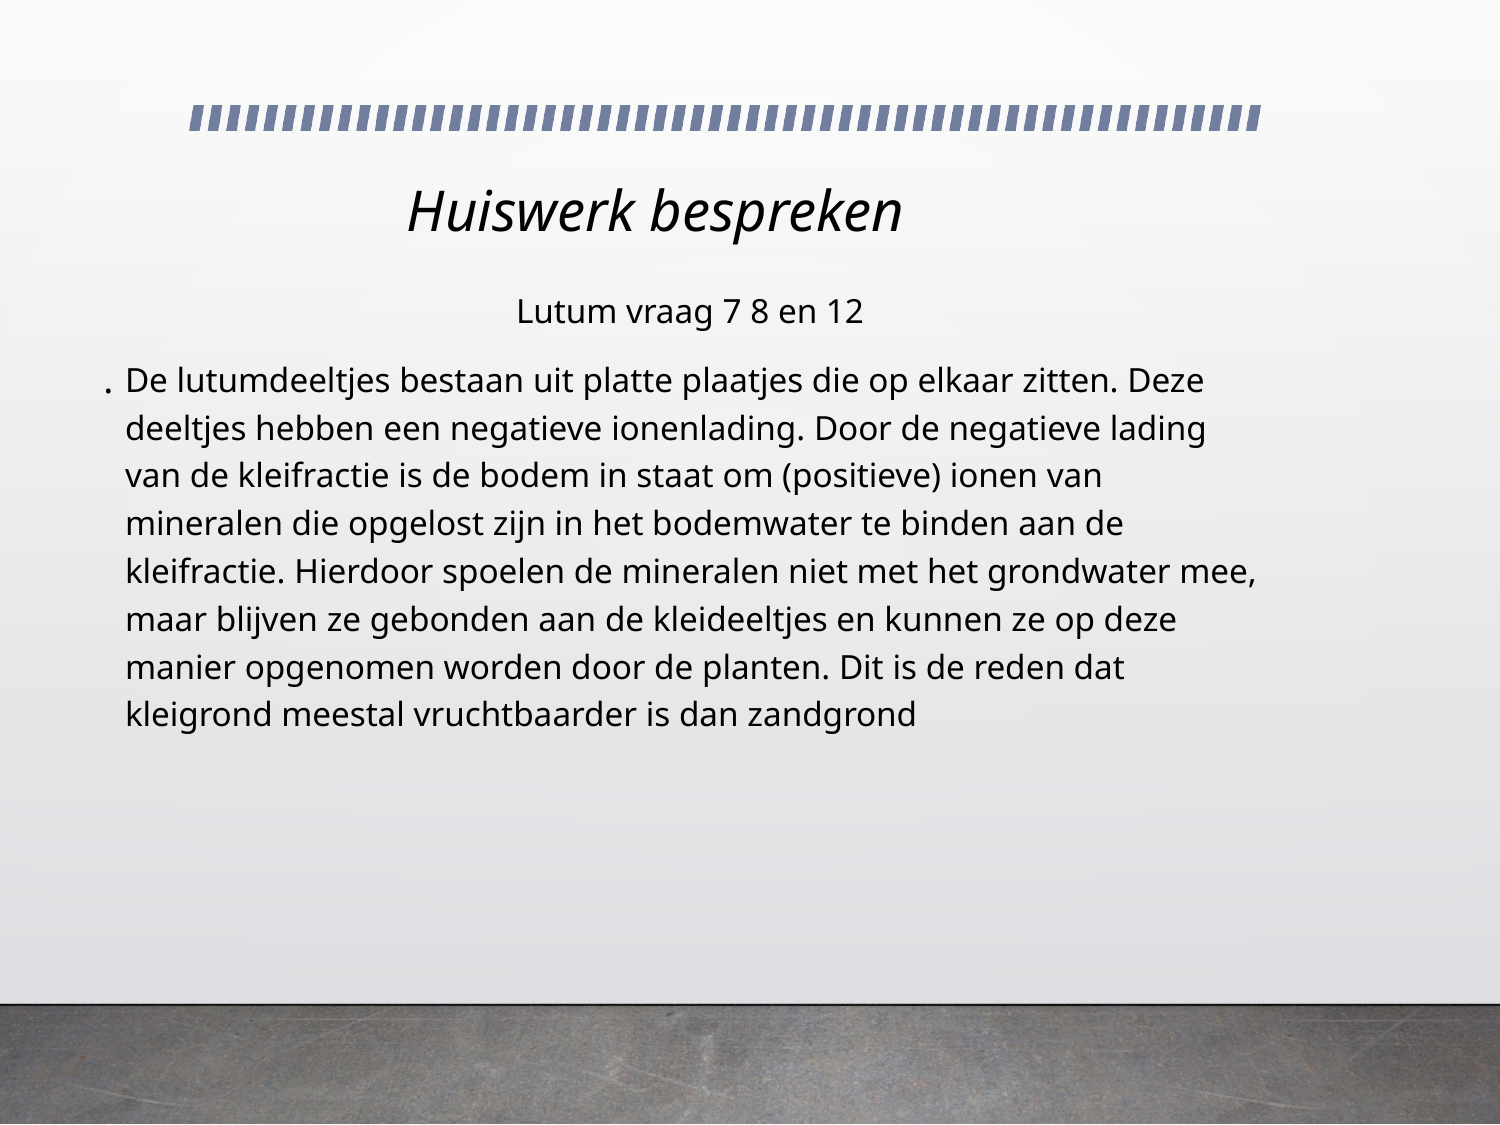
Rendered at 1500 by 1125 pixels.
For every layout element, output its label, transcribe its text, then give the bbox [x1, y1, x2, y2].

subtitle Lutum vraag 7 8 en 12 De lutumdeeltjes bestaan uit platte plaatjes die op elkaar zitten. Deze deeltjes hebben een negatieve ionenlading. Door de negatieve lading van de kleifractie is de bodem in staat om (positieve) ionen van mineralen die opgelost zijn in het bodemwater te binden aan de kleifractie. Hierdoor spoelen de mineralen niet met het grondwater mee, maar blijven ze gebonden aan de kleideeltjes en kunnen ze op deze manier opgenomen worden door de planten. Dit is de reden dat kleigrond meestal vruchtbaarder is dan zandgrond [110, 409, 1280, 894]
subtitle Lutum vraag 7 8 en 12 De lutumdeeltjes bestaan uit platte plaatjes die op elkaar zitten. Deze deeltjes hebben een negatieve ionenlading. Door de negatieve lading van de kleifractie is de bodem in staat om (positieve) ionen van mineralen die opgelost zijn in het bodemwater te binden aan de kleifractie. Hierdoor spoelen de mineralen niet met het grondwater mee, maar blijven ze gebonden aan de kleideeltjes en kunnen ze op deze manier opgenomen worden door de planten. Dit is de reden dat kleigrond meestal vruchtbaarder is dan zandgrond [110, 267, 1280, 348]
text_box . [88, 348, 1471, 409]
picture [0, 1004, 1500, 1124]
title Huiswerk bespreken [112, 101, 1199, 244]
